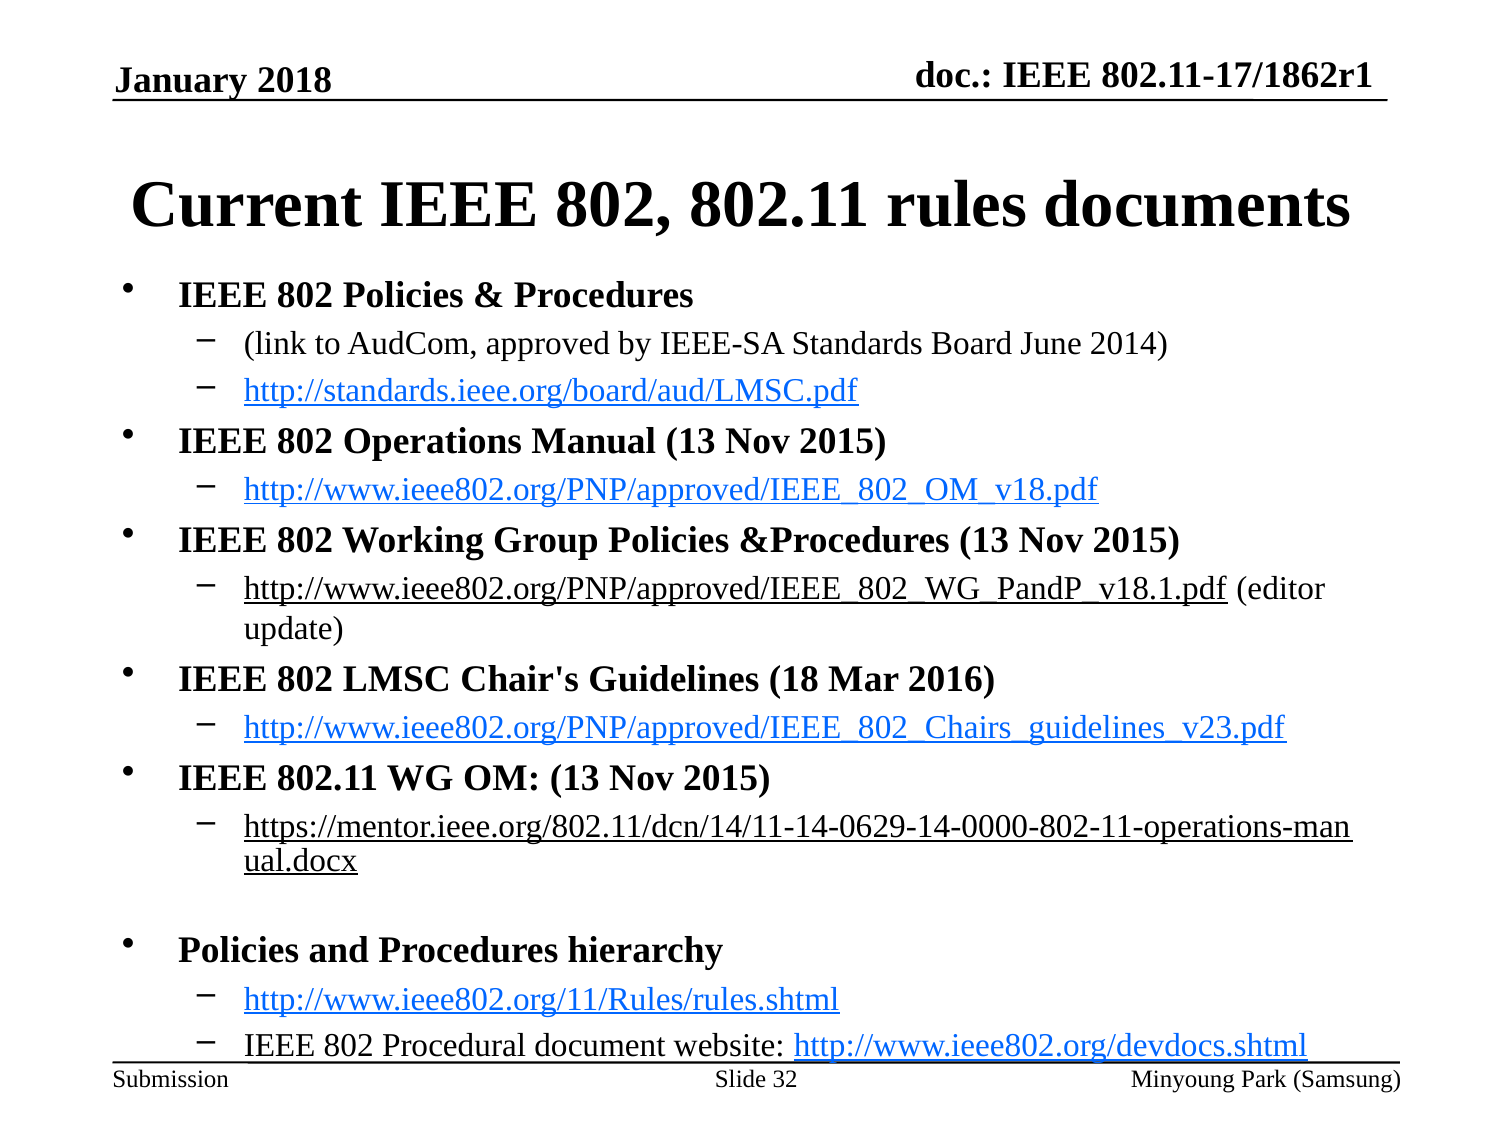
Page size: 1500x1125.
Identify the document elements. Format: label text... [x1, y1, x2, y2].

slide_number Slide 32 [712, 1061, 800, 1093]
title Current IEEE 802, 802.11 rules documents [112, 112, 1388, 288]
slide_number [114, 54, 335, 101]
list IEEE 802 Policies & Procedures (link to AudCom, approved by IEEE-SA Standards Board June 2014) http://standards.ieee.org/board/aud/LMSC.pdf IEEE 802 Operations Manual (13 Nov 2015) http://www.ieee802.org/PNP/approved/IEEE_802_OM_v18.pdf IEEE 802 Working Group Policies &Procedures (13 Nov 2015) http://www.ieee802.org/PNP/approved/IEEE_802_WG_PandP_v18.1.pdf (editor update) IEEE 802 LMSC Chair's Guidelines (18 Mar 2016) http://www.ieee802.org/PNP/approved/IEEE_802_Chairs_guidelines_v23.pdf IEEE 802.11 WG OM: (13 Nov 2015) https://mentor.ieee.org/802.11/dcn/14/11-14-0629-14-0000-802-11-operations-manual.docx Policies and Procedures hierarchy http://www.ieee802.org/11/Rules/rules.shtml IEEE 802 Procedural document website: http://www.ieee802.org/devdocs.shtml [106, 262, 1382, 938]
footer Minyoung Park (Samsung) [949, 1061, 1402, 1093]
